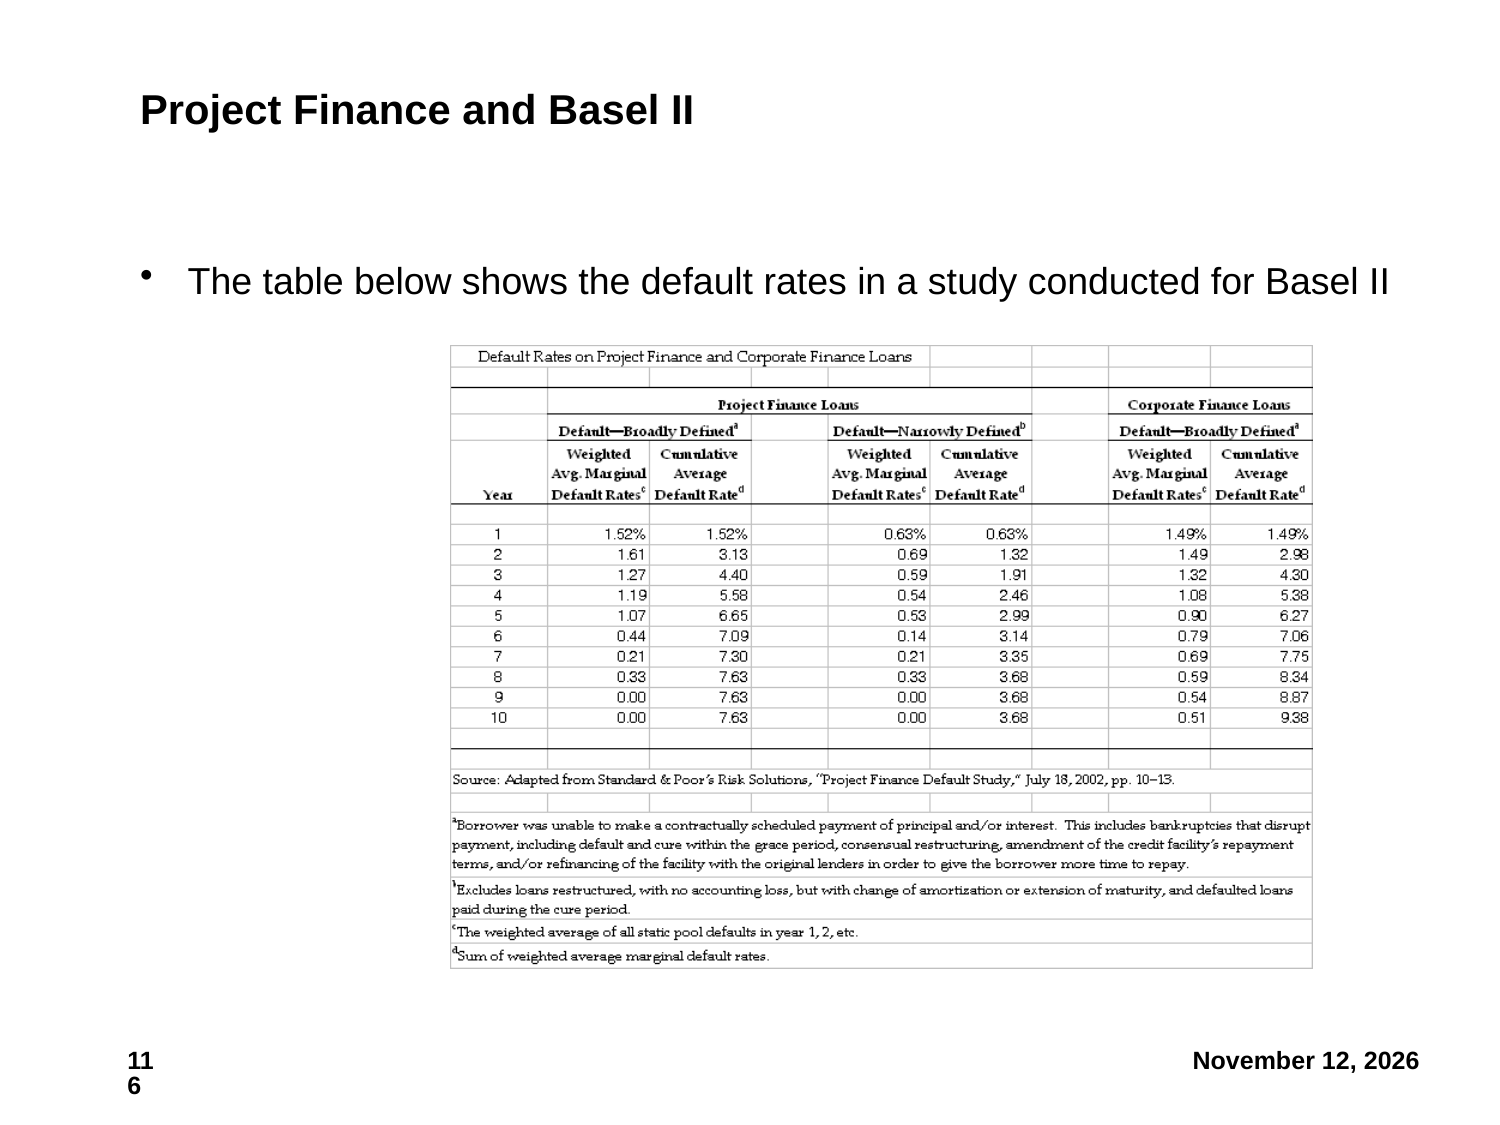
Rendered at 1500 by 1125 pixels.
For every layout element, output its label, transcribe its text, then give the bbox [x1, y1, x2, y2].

list The table below shows the default rates in a study conducted for Basel II [124, 249, 1413, 1001]
picture [449, 345, 1313, 969]
title Project Finance and Basel II [124, 74, 1376, 226]
